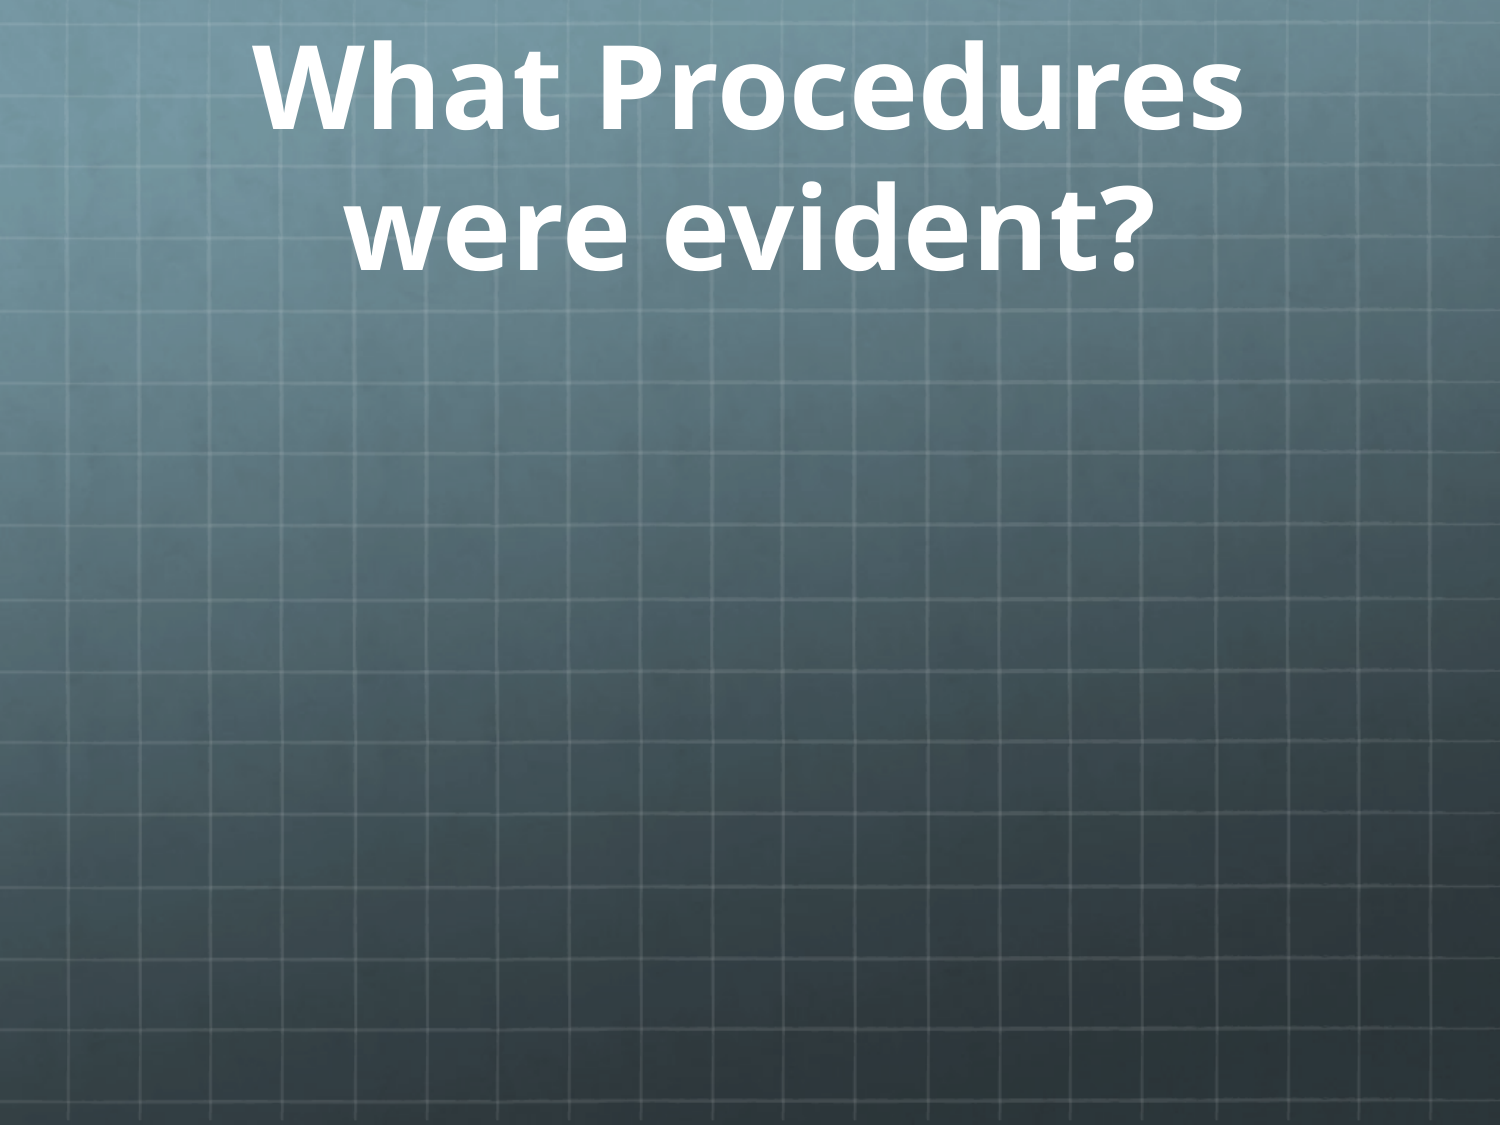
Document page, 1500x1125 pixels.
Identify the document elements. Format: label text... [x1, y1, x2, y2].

title What Procedures were evident? [127, 17, 1372, 289]
picture [0, 0, 1500, 1125]
